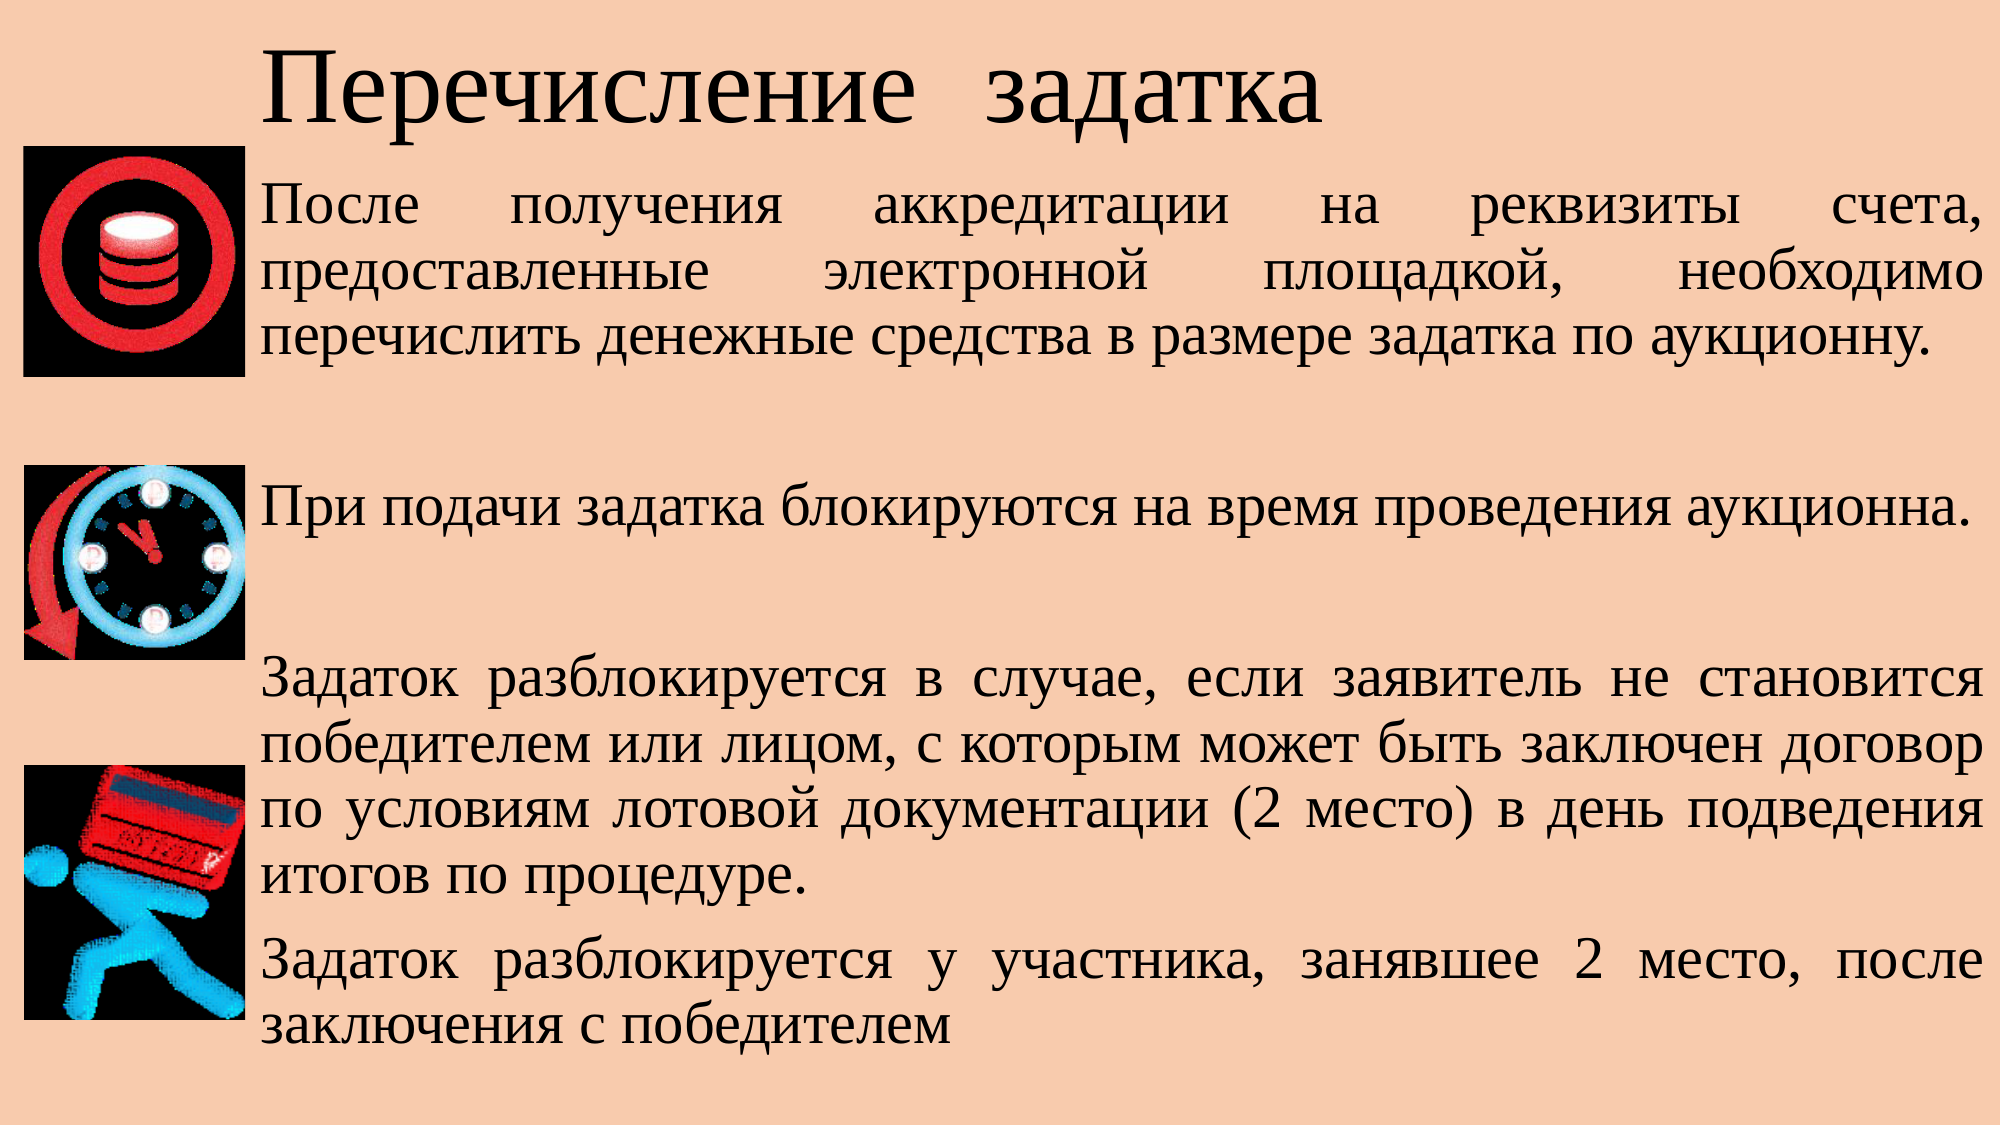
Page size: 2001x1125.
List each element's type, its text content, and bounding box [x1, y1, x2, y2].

list Перечисление задатка После получения аккредитации на реквизиты счета, предоставленные электронной площадкой, необходимо перечислить денежные средства в размере задатка по аукционну. При подачи задатка блокируются на время проведения аукционна. Задаток разблокируется в случае, если заявитель не становится победителем или лицом, с которым может быть заключен договор по условиям лотовой документации (2 место) в день подведения итогов по процедуре. Задаток разблокируется у участника, занявшее 2 место, после заключения с победителем [245, 0, 2000, 1125]
picture [90, 983, 99, 994]
picture [144, 949, 150, 957]
picture [23, 146, 246, 377]
picture [23, 465, 246, 660]
picture [23, 765, 246, 1020]
picture [88, 951, 246, 1020]
